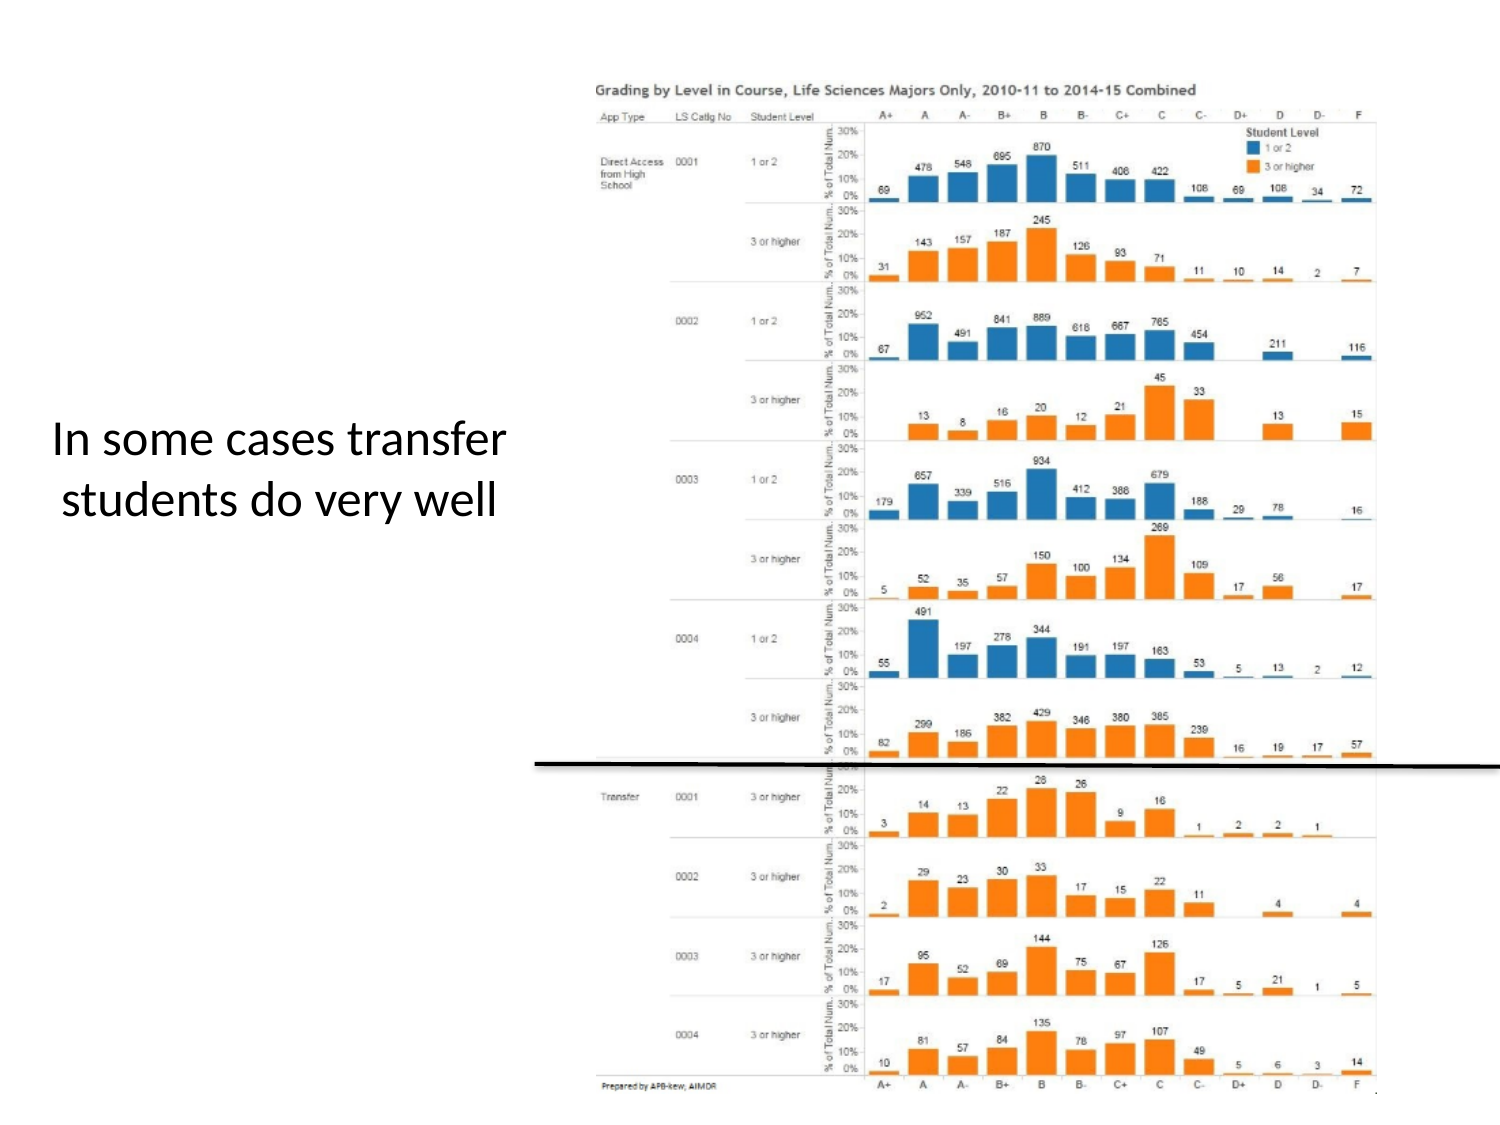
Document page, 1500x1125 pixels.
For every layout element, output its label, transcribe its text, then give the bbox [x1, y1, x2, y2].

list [534, 80, 1440, 763]
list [534, 774, 1440, 1094]
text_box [534, 763, 1500, 767]
title In some cases transfer students do very well [24, 372, 529, 560]
